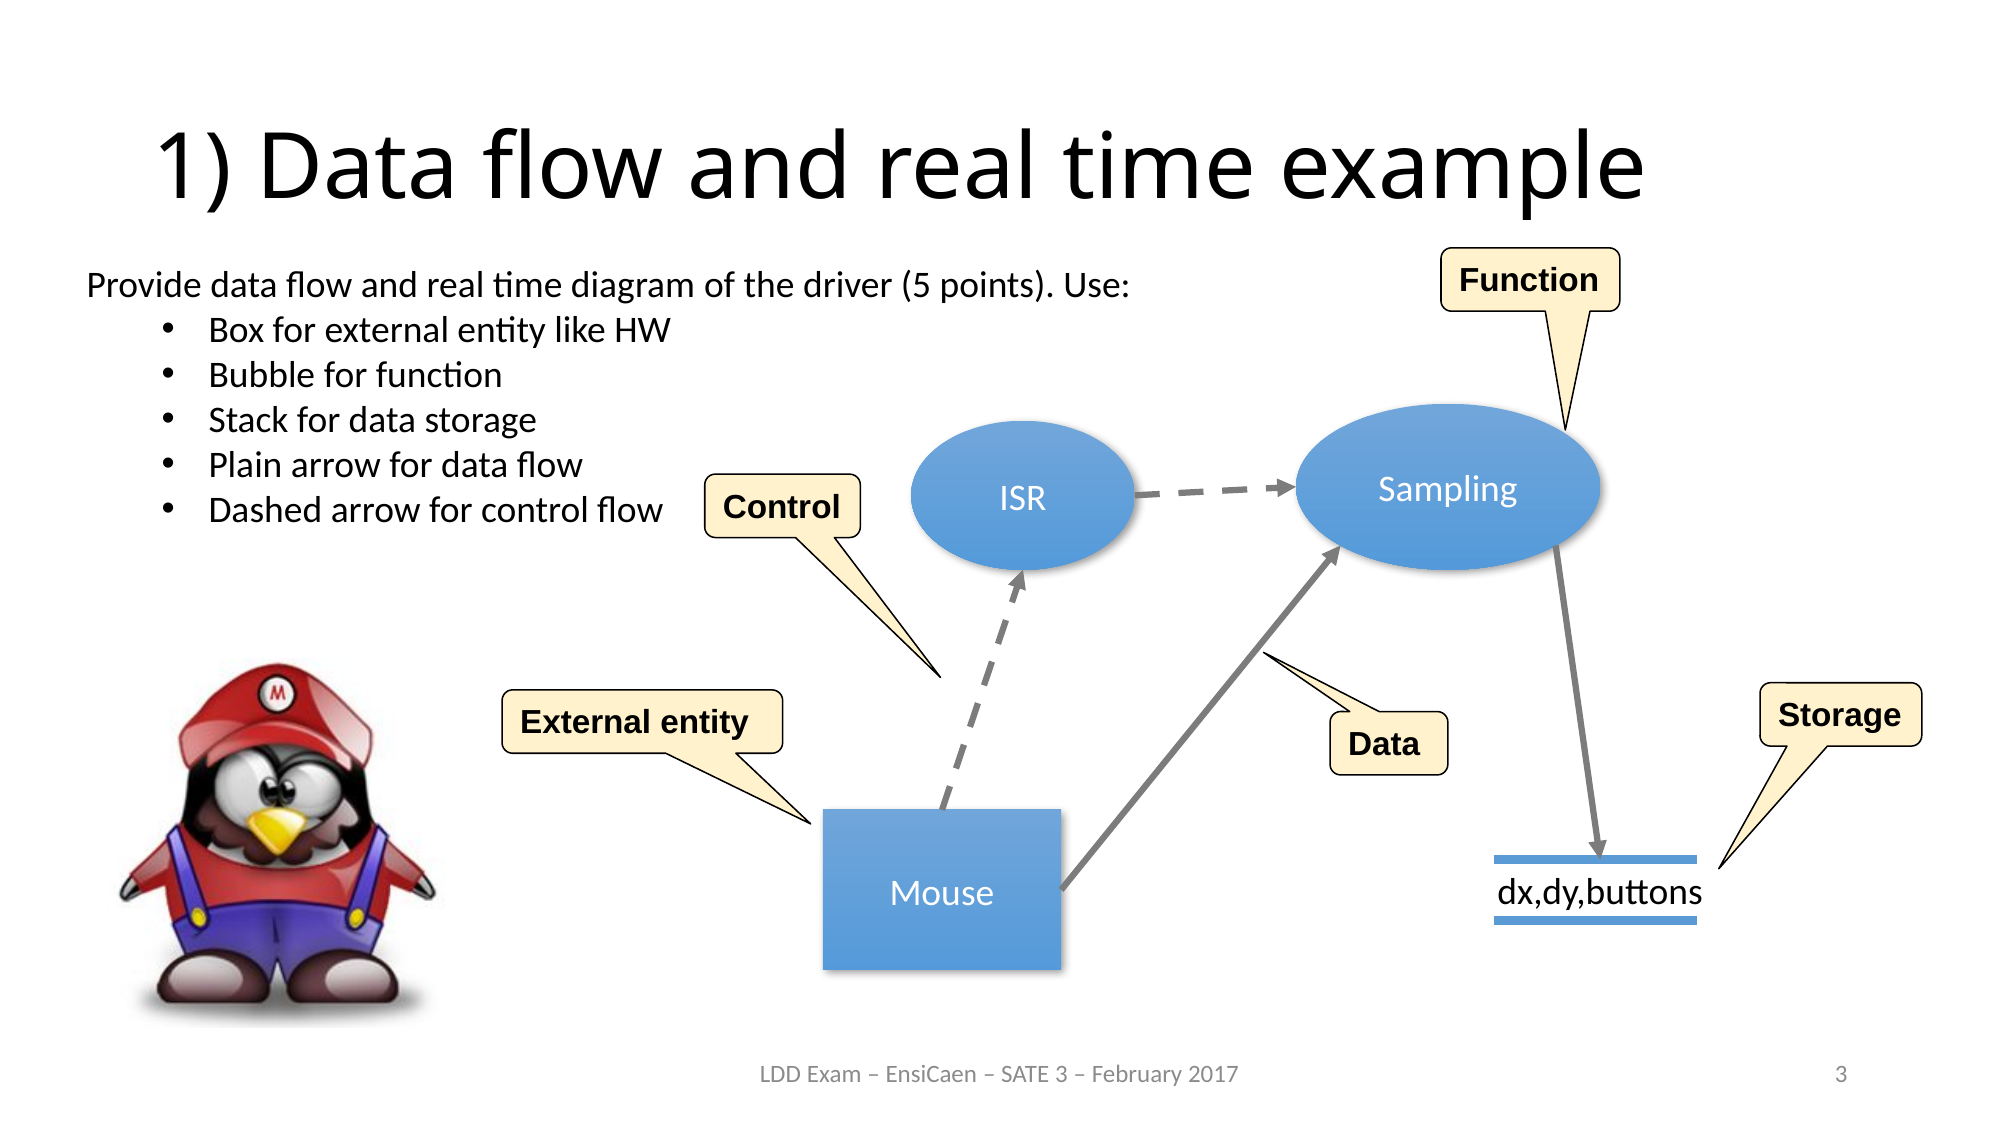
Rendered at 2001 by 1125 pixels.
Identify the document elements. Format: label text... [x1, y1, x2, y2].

text_box Storage [1724, 682, 1922, 859]
title 1) Data flow and real time example [137, 59, 1863, 278]
text_box Provide data flow and real time diagram of the driver (5 points). Use: Box for external entity like HW Bubble for function Stack for data storage Plain arrow for data flow Dashed arrow for control flow [71, 252, 1280, 538]
text_box External entity [502, 689, 811, 824]
picture [95, 658, 464, 1028]
slide_number 3 [1412, 1042, 1863, 1103]
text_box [1061, 545, 1341, 890]
text_box Data [1341, 692, 1448, 775]
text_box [1134, 486, 1296, 496]
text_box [941, 569, 1023, 810]
text_box Control [795, 538, 941, 678]
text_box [1555, 545, 1601, 860]
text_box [1470, 859, 1730, 921]
text_box Function [1440, 247, 1620, 427]
text_box ISR [931, 538, 1115, 570]
footer LDD Exam – EnsiCaen – SATE 3 – February 2017 [662, 1042, 1338, 1103]
text_box Sampling [1296, 403, 1601, 570]
text_box Mouse [822, 809, 1062, 970]
